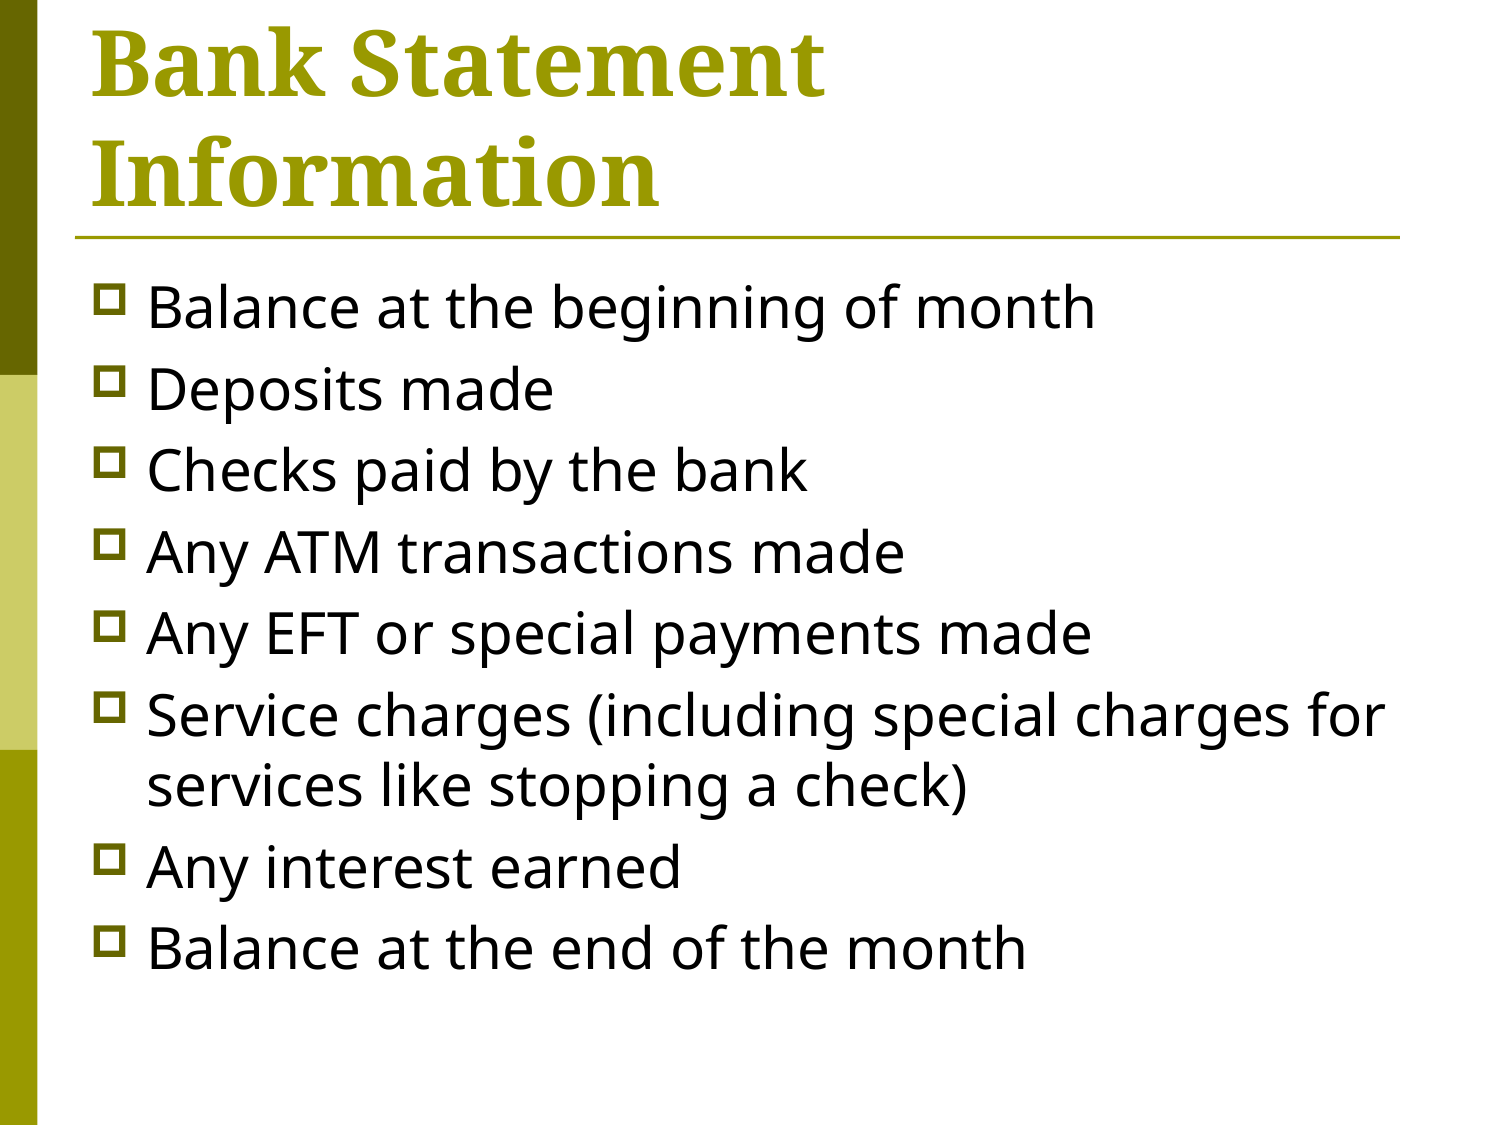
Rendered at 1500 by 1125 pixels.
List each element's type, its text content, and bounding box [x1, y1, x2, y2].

title Bank Statement Information [74, 45, 1426, 233]
list Balance at the beginning of month Deposits made Checks paid by the bank Any ATM transactions made Any EFT or special payments made Service charges (including special charges for services like stopping a check) Any interest earned Balance at the end of the month [74, 262, 1426, 1006]
